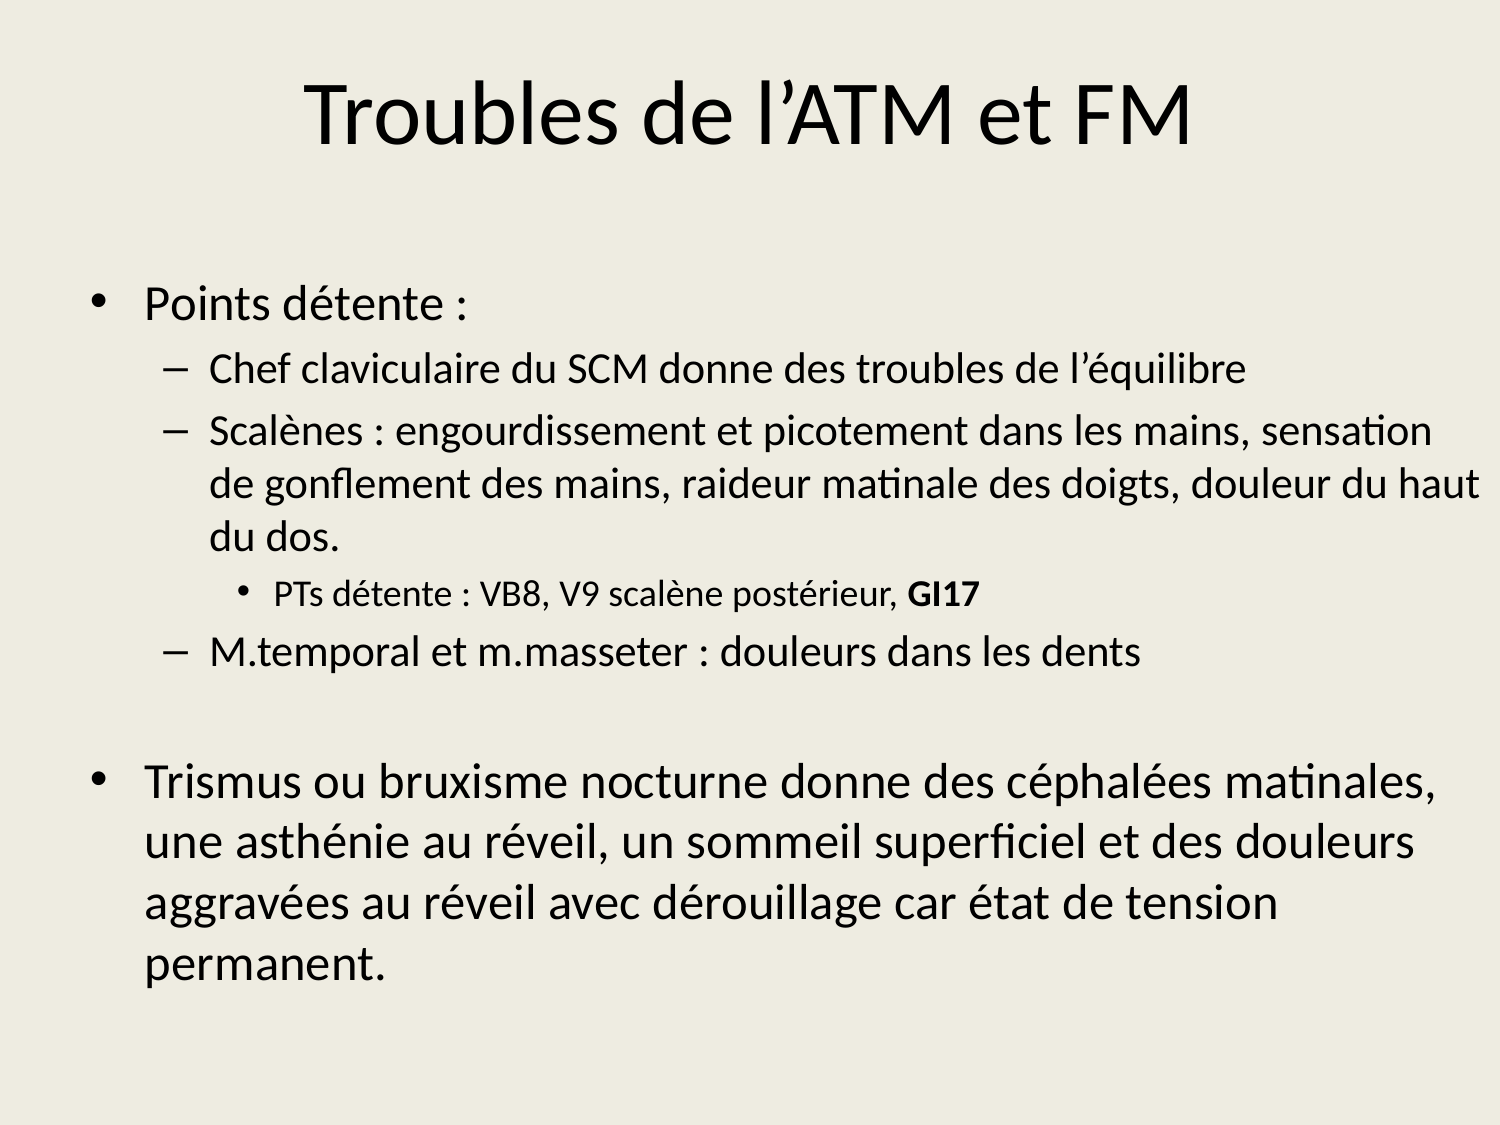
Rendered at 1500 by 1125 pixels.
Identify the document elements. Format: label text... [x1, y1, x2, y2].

title Troubles de l’ATM et FM [75, 45, 1425, 233]
list Points détente : Chef claviculaire du SCM donne des troubles de l’équilibre Scalènes : engourdissement et picotement dans les mains, sensation de gonflement des mains, raideur matinale des doigts, douleur du haut du dos. PTs détente : VB8, V9 scalène postérieur, GI17 M.temporal et m.masseter : douleurs dans les dents Trismus ou bruxisme nocturne donne des céphalées matinales, une asthénie au réveil, un sommeil superficiel et des douleurs aggravées au réveil avec dérouillage car état de tension permanent. [75, 262, 1500, 1005]
